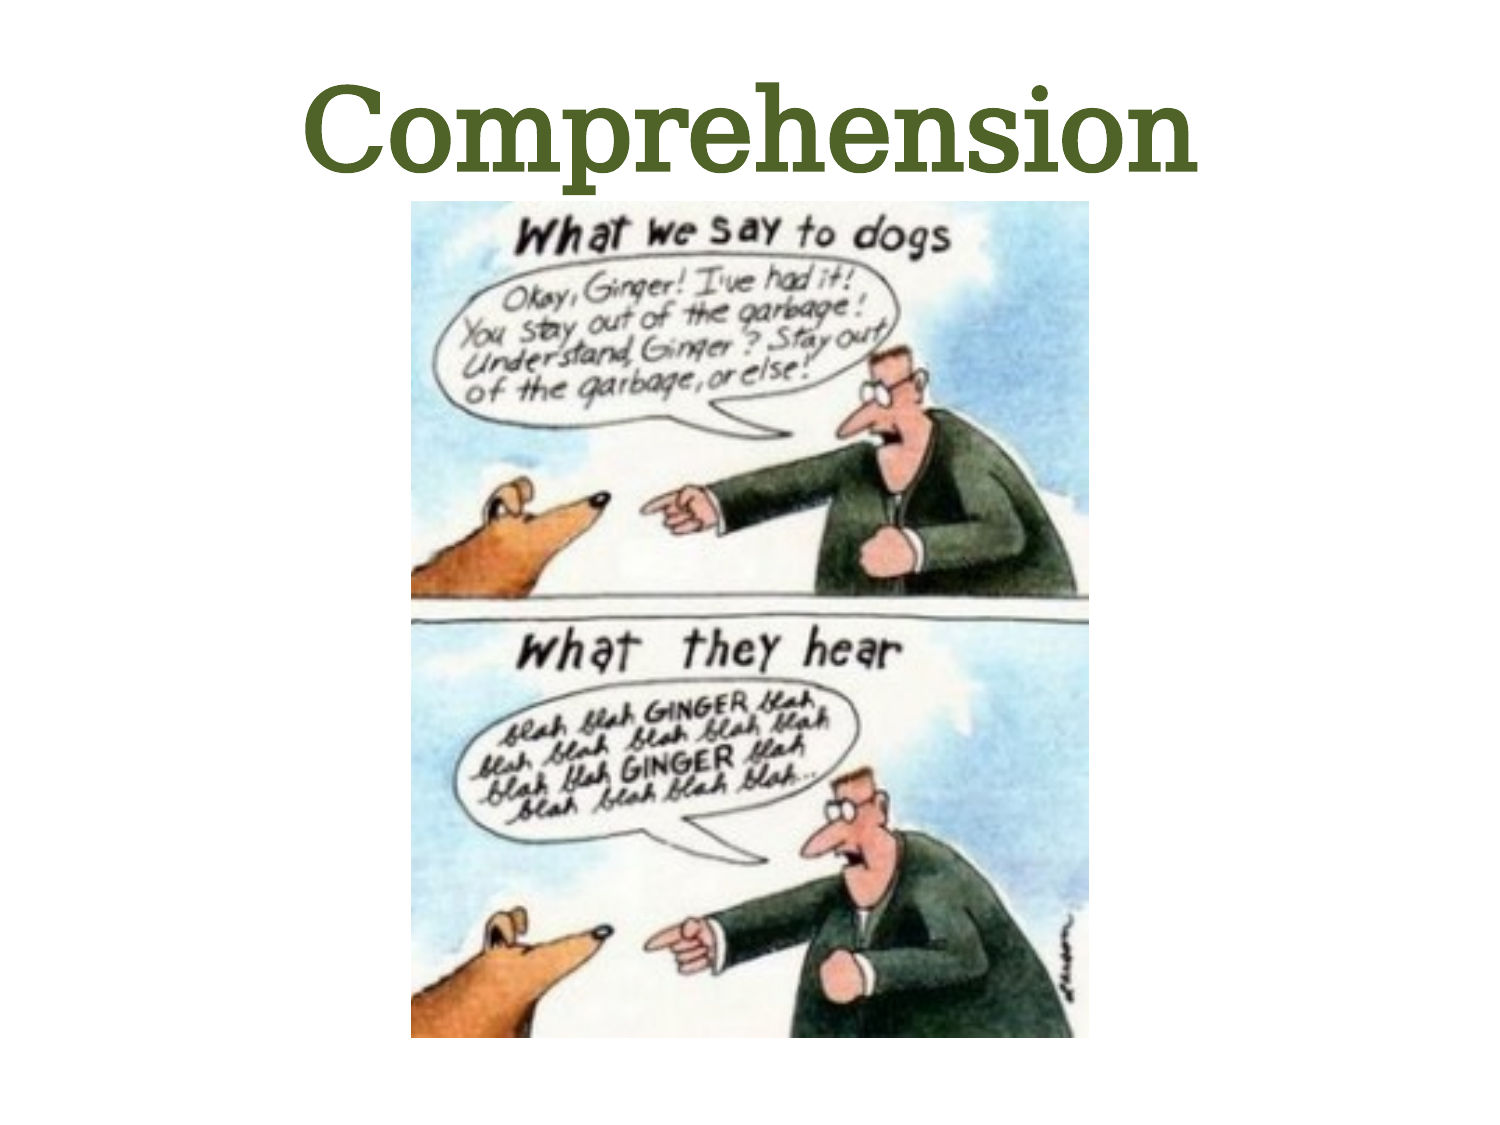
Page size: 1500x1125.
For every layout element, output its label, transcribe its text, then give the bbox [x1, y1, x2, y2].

text_box Comprehension [286, 49, 1214, 200]
picture [411, 201, 1089, 1038]
